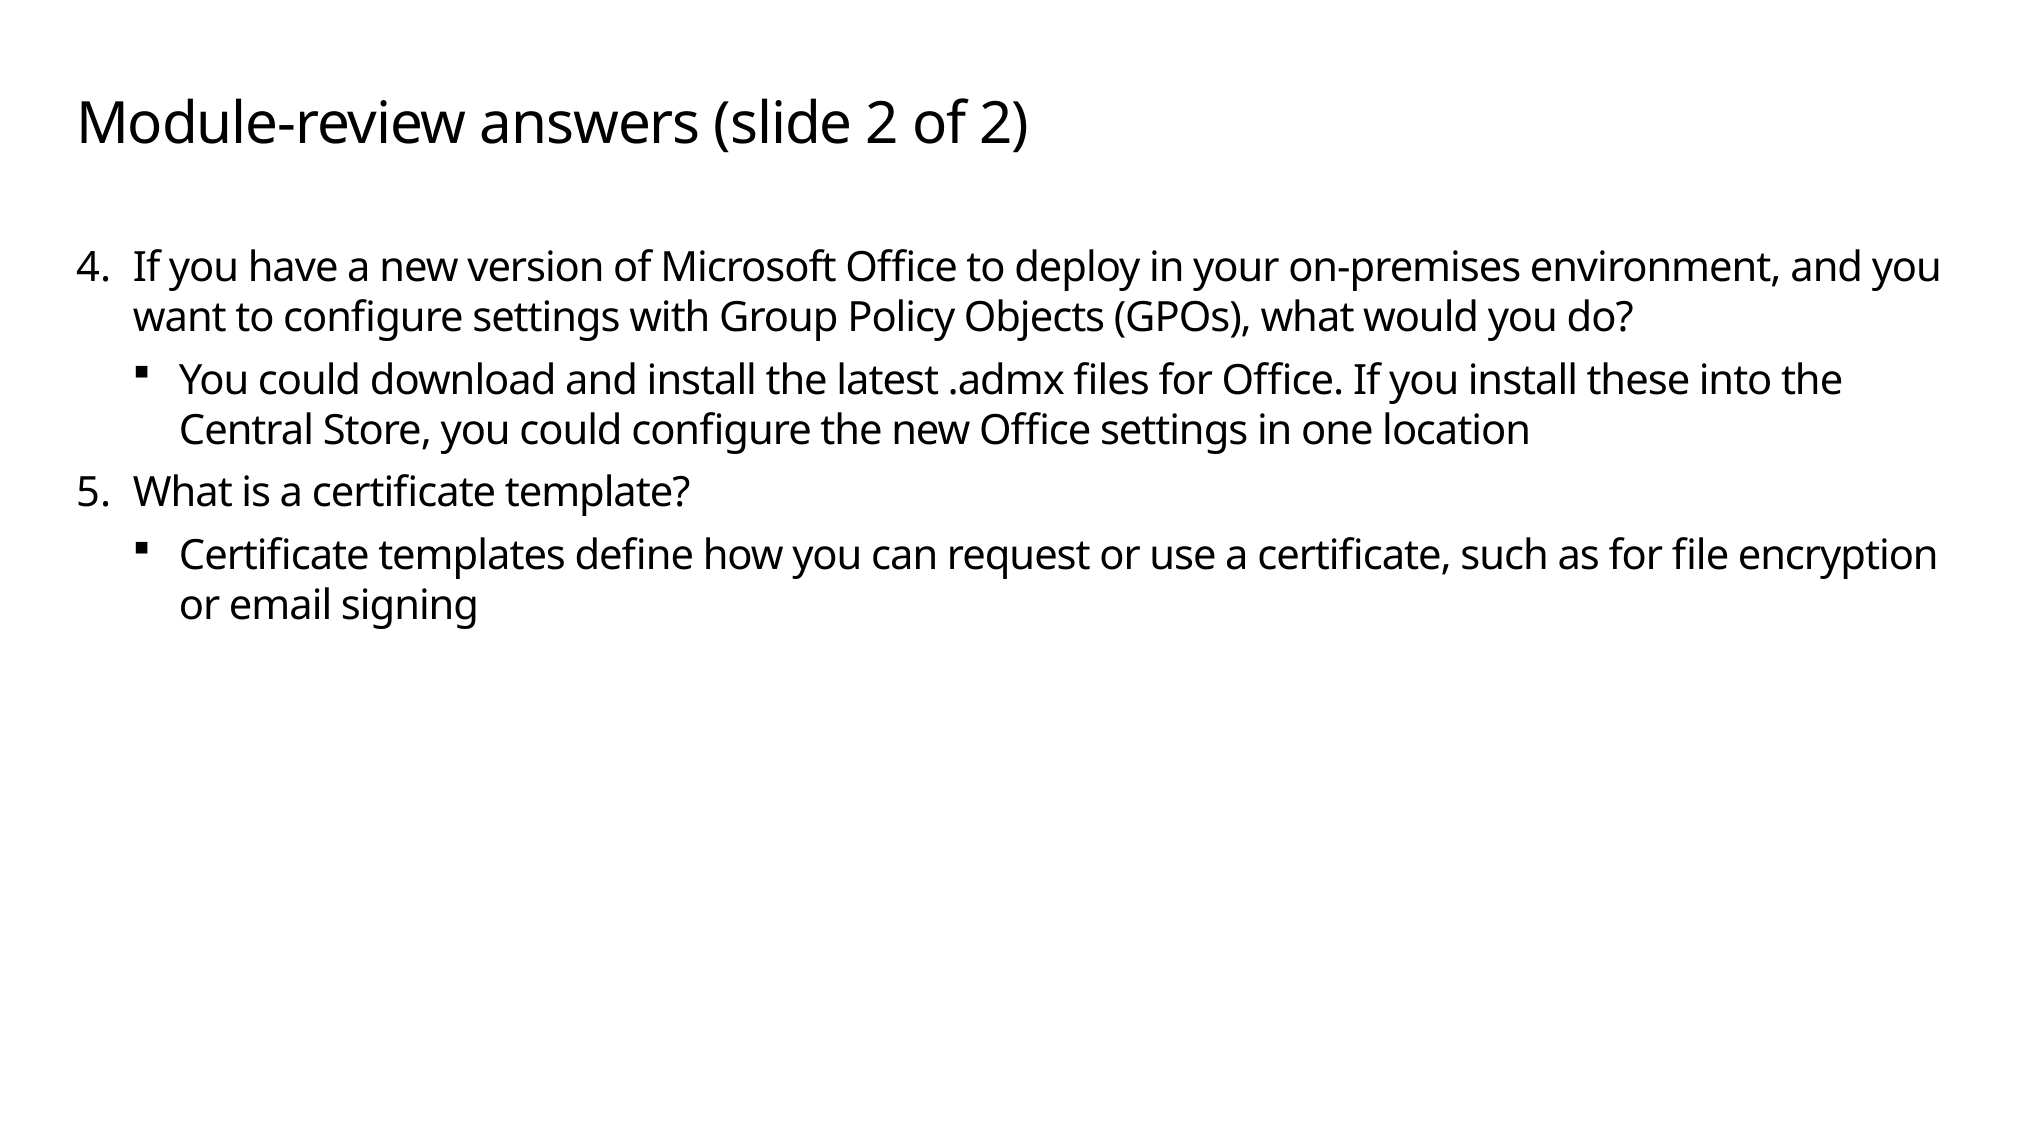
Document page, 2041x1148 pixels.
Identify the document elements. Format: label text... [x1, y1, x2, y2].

list If you have a new version of Microsoft Office to deploy in your on-premises environment, and you want to configure settings with Group Policy Objects (GPOs), what would you do? You could download and install the latest .admx files for Office. If you install these into the Central Store, you could configure the new Office settings in one location What is a certificate template? Certificate templates define how you can request or use a certificate, such as for file encryption or email signing [76, 240, 1956, 1074]
title Module-review answers (slide 2 of 2) [76, 93, 1968, 161]
